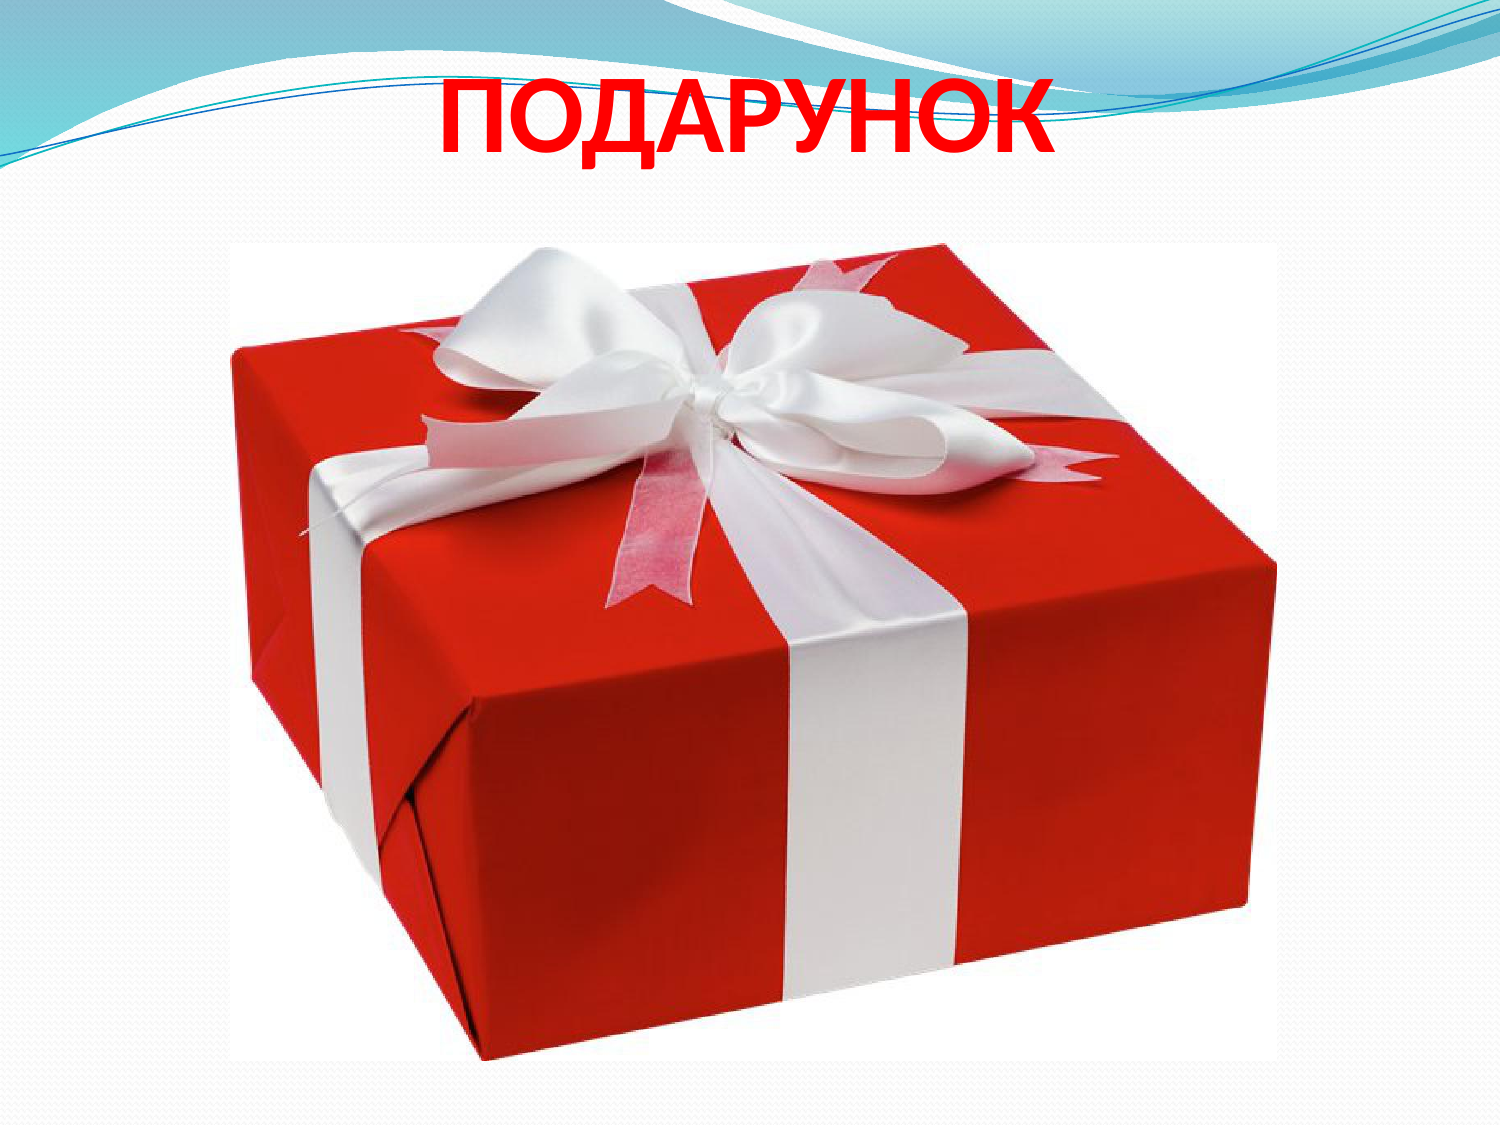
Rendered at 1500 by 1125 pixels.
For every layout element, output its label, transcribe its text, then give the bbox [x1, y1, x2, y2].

title ПОДАРУНОК [419, 0, 1075, 183]
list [229, 243, 1277, 1062]
